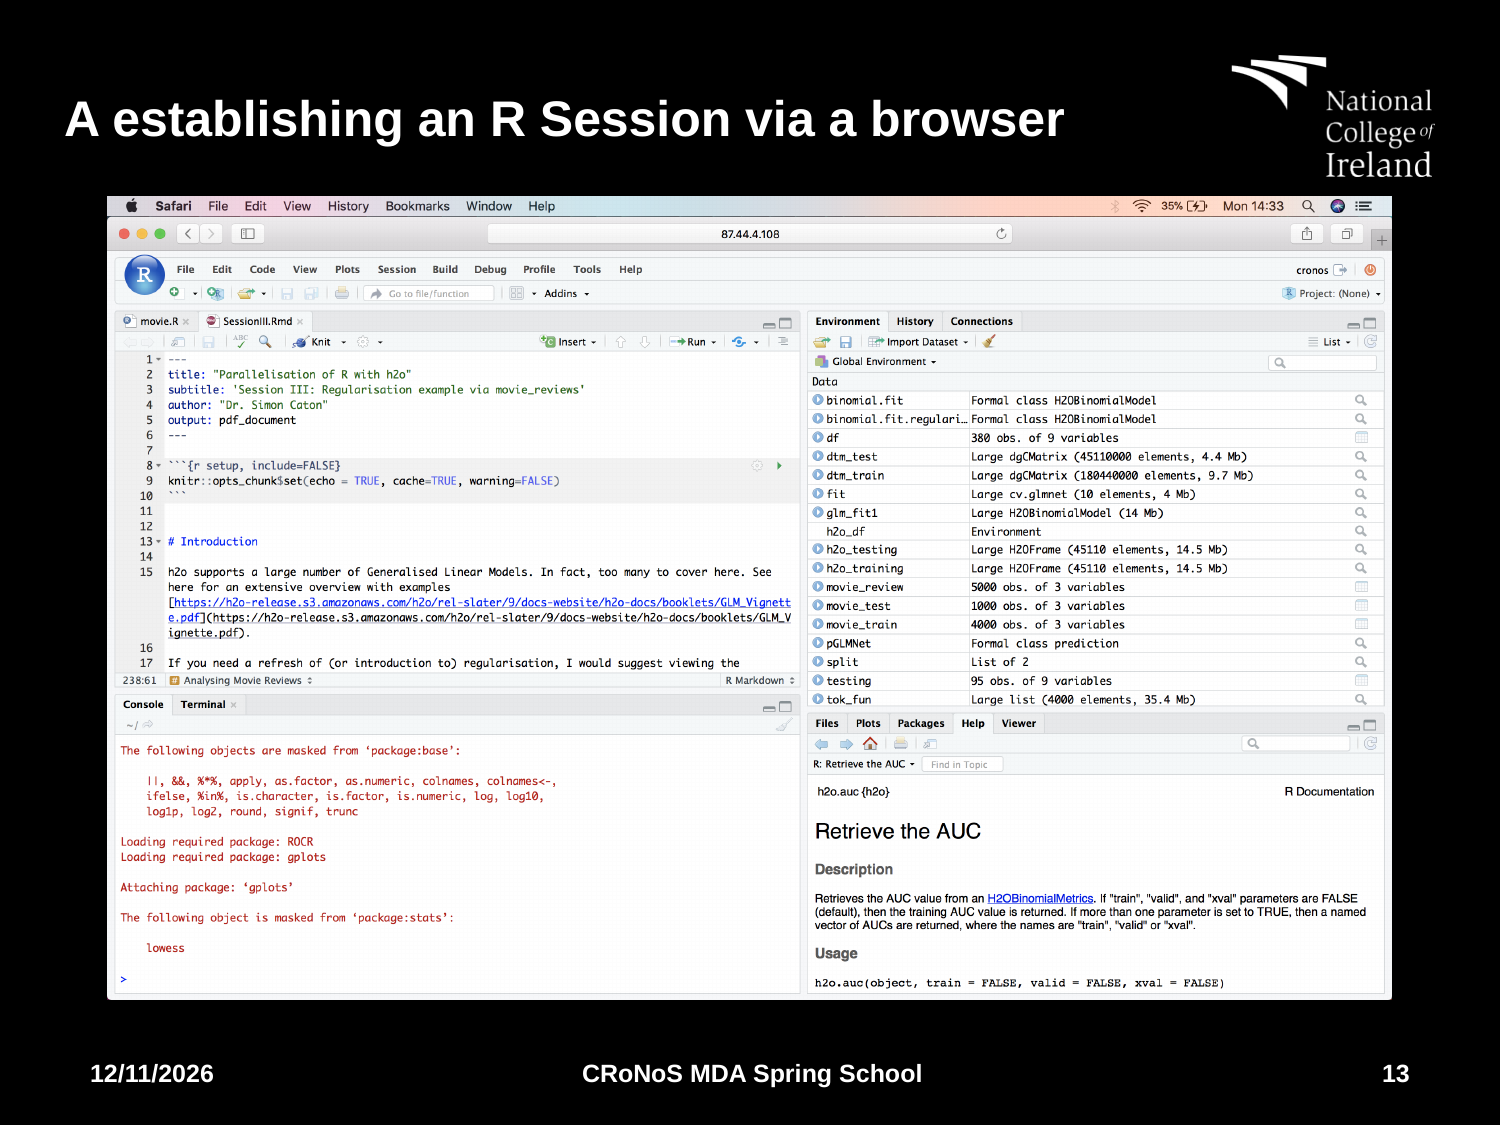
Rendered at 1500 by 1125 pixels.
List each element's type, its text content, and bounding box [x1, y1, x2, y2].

picture [1231, 54, 1436, 178]
footer CRoNoS MDA Spring School [458, 1042, 1047, 1103]
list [107, 196, 1393, 1000]
title A establishing an R Session via a browser [63, 54, 1199, 148]
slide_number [75, 1042, 425, 1103]
slide_number 13 [1074, 1042, 1425, 1103]
